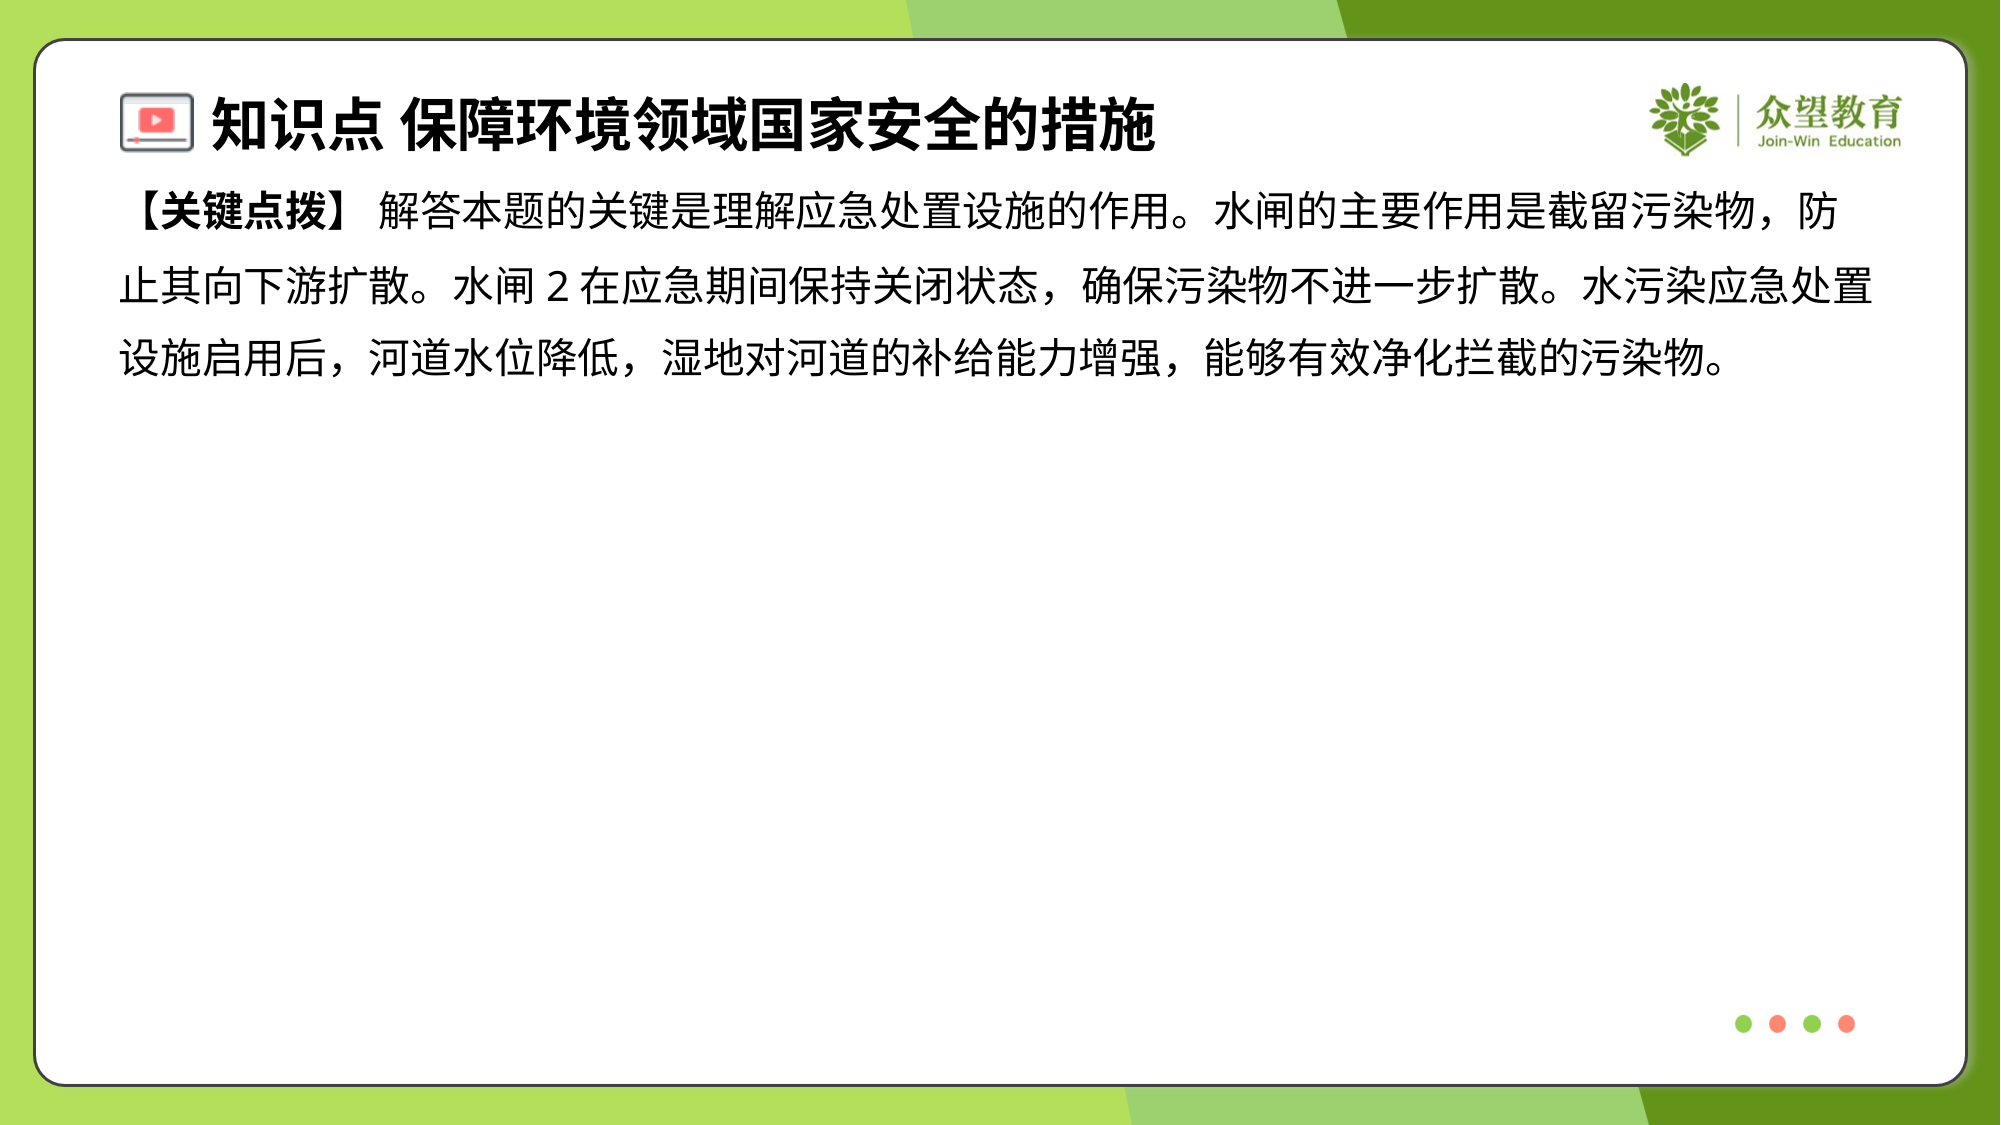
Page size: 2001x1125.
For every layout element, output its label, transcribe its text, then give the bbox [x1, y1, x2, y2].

text_box 【关键点拨】 解答本题的关键是理解应急处置设施的作用。水闸的主要作用是截留污染物，防 止其向下游扩散。水闸2在应急期间保持关闭状态，确保污染物不进一步扩散。水污染应急处置 设施启用后，河道水位降低，湿地对河道的补给能力增强，能够有效净化拦截的污染物。 [118, 159, 1883, 375]
picture [0, 0, 2000, 1125]
